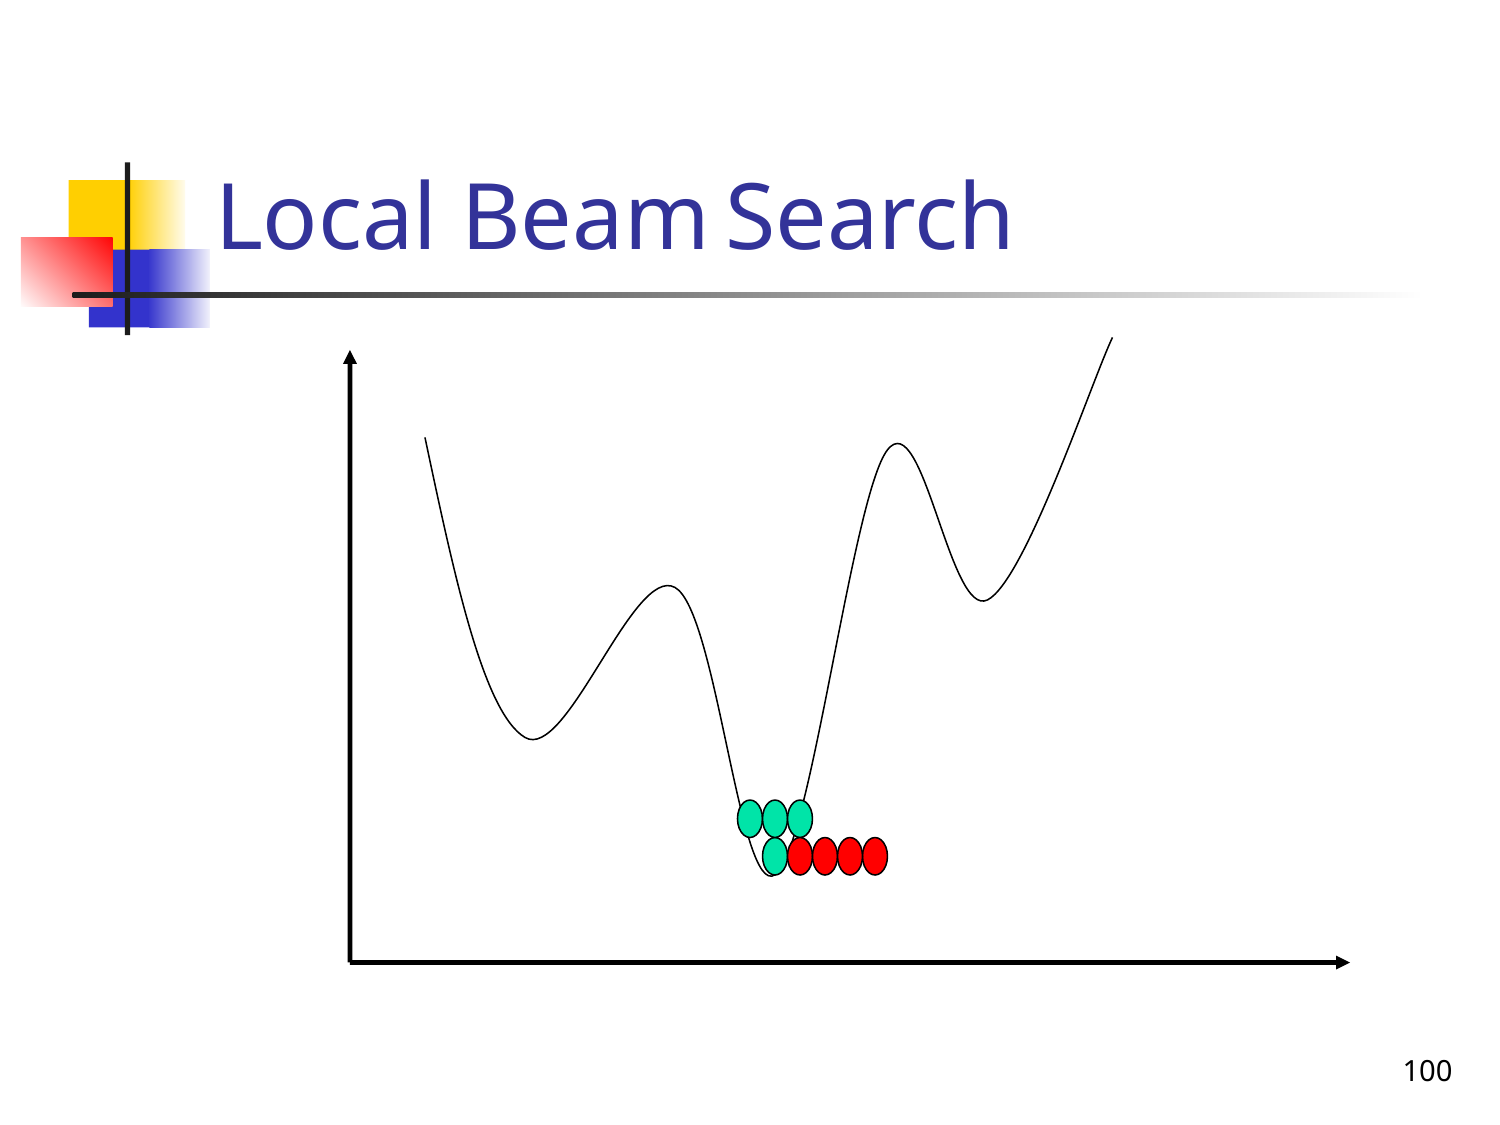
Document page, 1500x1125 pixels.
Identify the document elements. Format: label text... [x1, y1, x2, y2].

text_box [762, 800, 787, 838]
title Local Beam Search [199, 140, 1479, 276]
text_box [778, 824, 794, 851]
text_box [343, 349, 357, 962]
text_box [787, 800, 813, 837]
text_box [812, 837, 837, 876]
text_box [837, 837, 863, 876]
text_box [748, 824, 774, 877]
text_box [349, 956, 1351, 969]
text_box [737, 800, 762, 838]
text_box [787, 837, 812, 876]
text_box [863, 837, 888, 876]
text_box [762, 838, 787, 876]
slide_number 100 [1154, 1023, 1468, 1100]
text_box [424, 337, 1113, 813]
